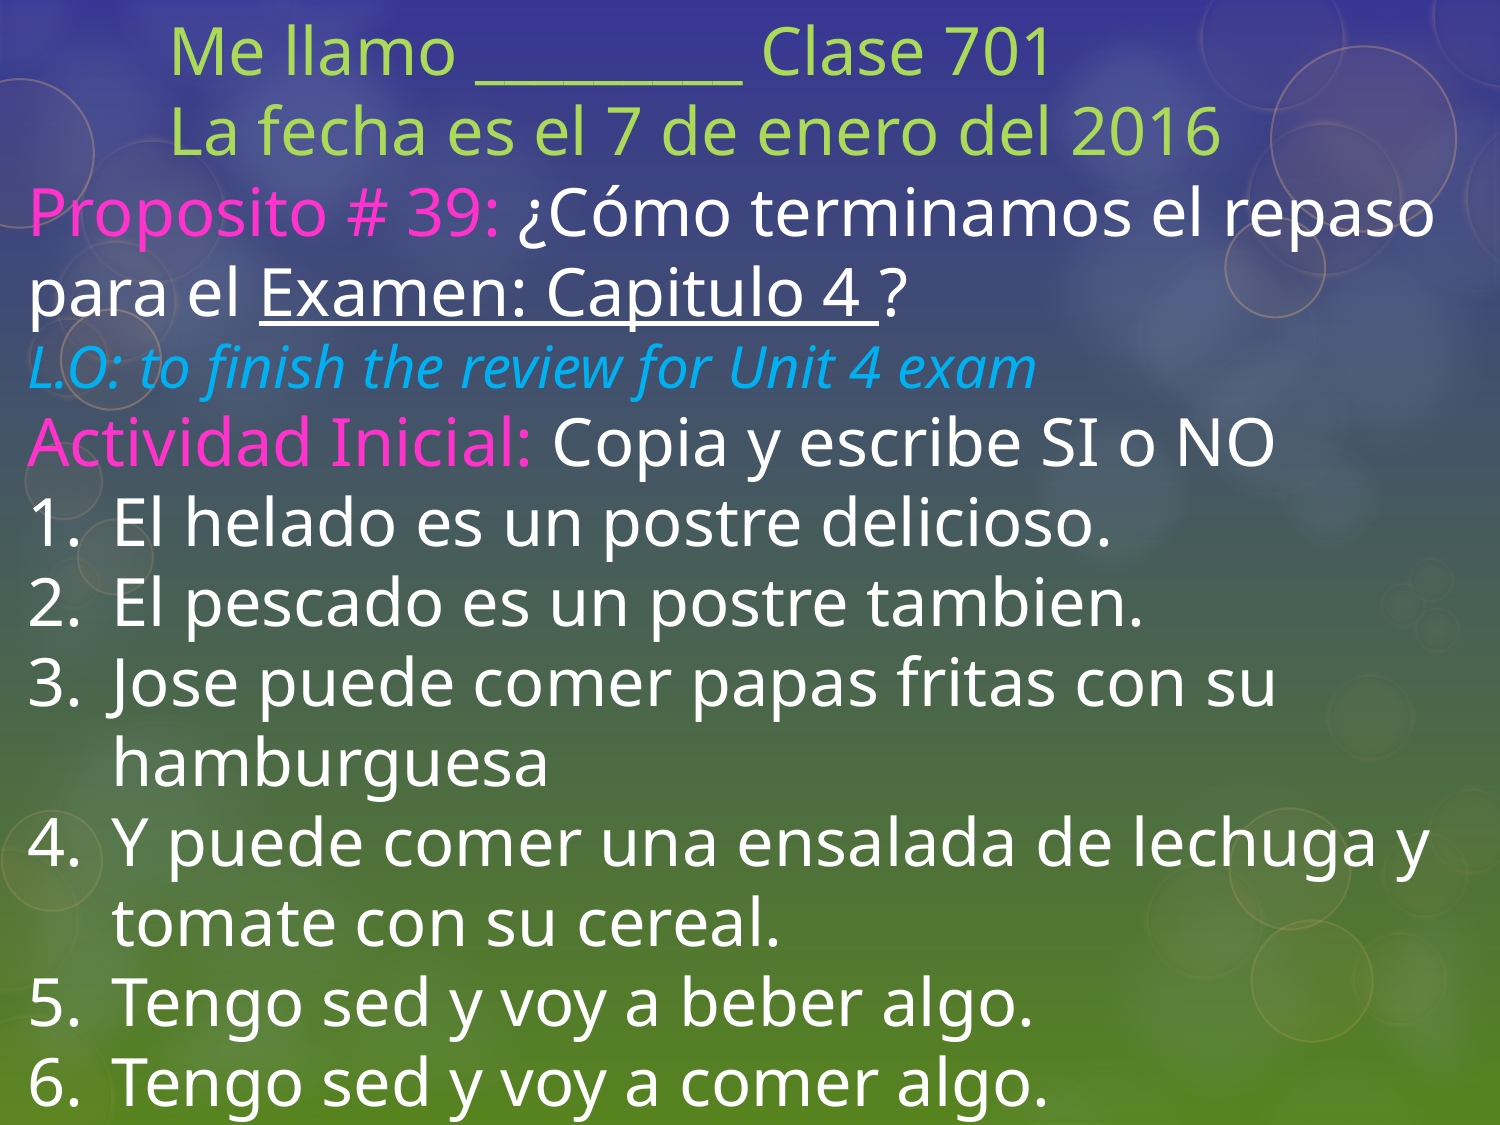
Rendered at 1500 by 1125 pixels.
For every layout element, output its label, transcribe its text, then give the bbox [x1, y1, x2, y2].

text_box Proposito # 39: ¿Cómo terminamos el repaso para el Examen: Capitulo 4 ? L.O: to finish the review for Unit 4 exam Actividad Inicial: Copia y escribe SI o NO El helado es un postre delicioso. El pescado es un postre tambien. Jose puede comer papas fritas con su hamburguesa Y puede comer una ensalada de lechuga y tomate con su cereal. Tengo sed y voy a beber algo. Tengo sed y voy a comer algo. [12, 162, 1488, 1125]
title Me llamo _________ Clase 701 La fecha es el 7 de enero del 2016 [153, 12, 1400, 162]
